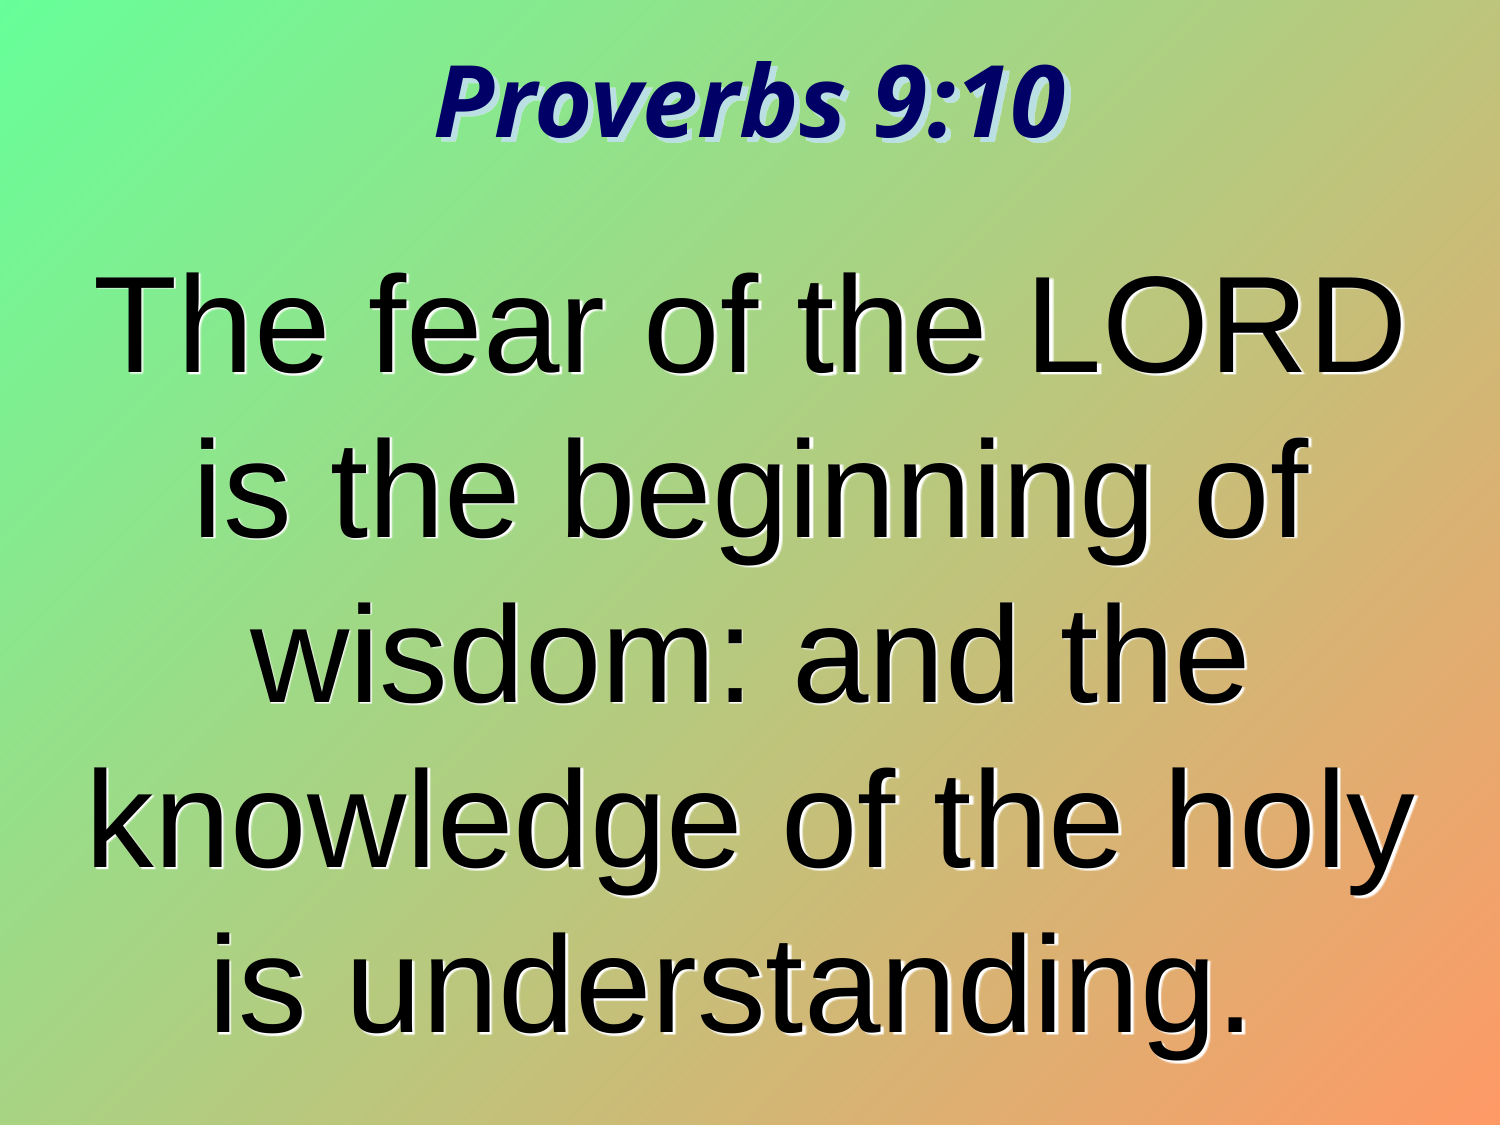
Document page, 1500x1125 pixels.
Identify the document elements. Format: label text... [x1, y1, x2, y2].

text_box Proverbs 9:10 [0, 29, 1500, 165]
text_box The fear of the LORD is the beginning of wisdom: and the knowledge of the holy is understanding. [53, 227, 1449, 1068]
